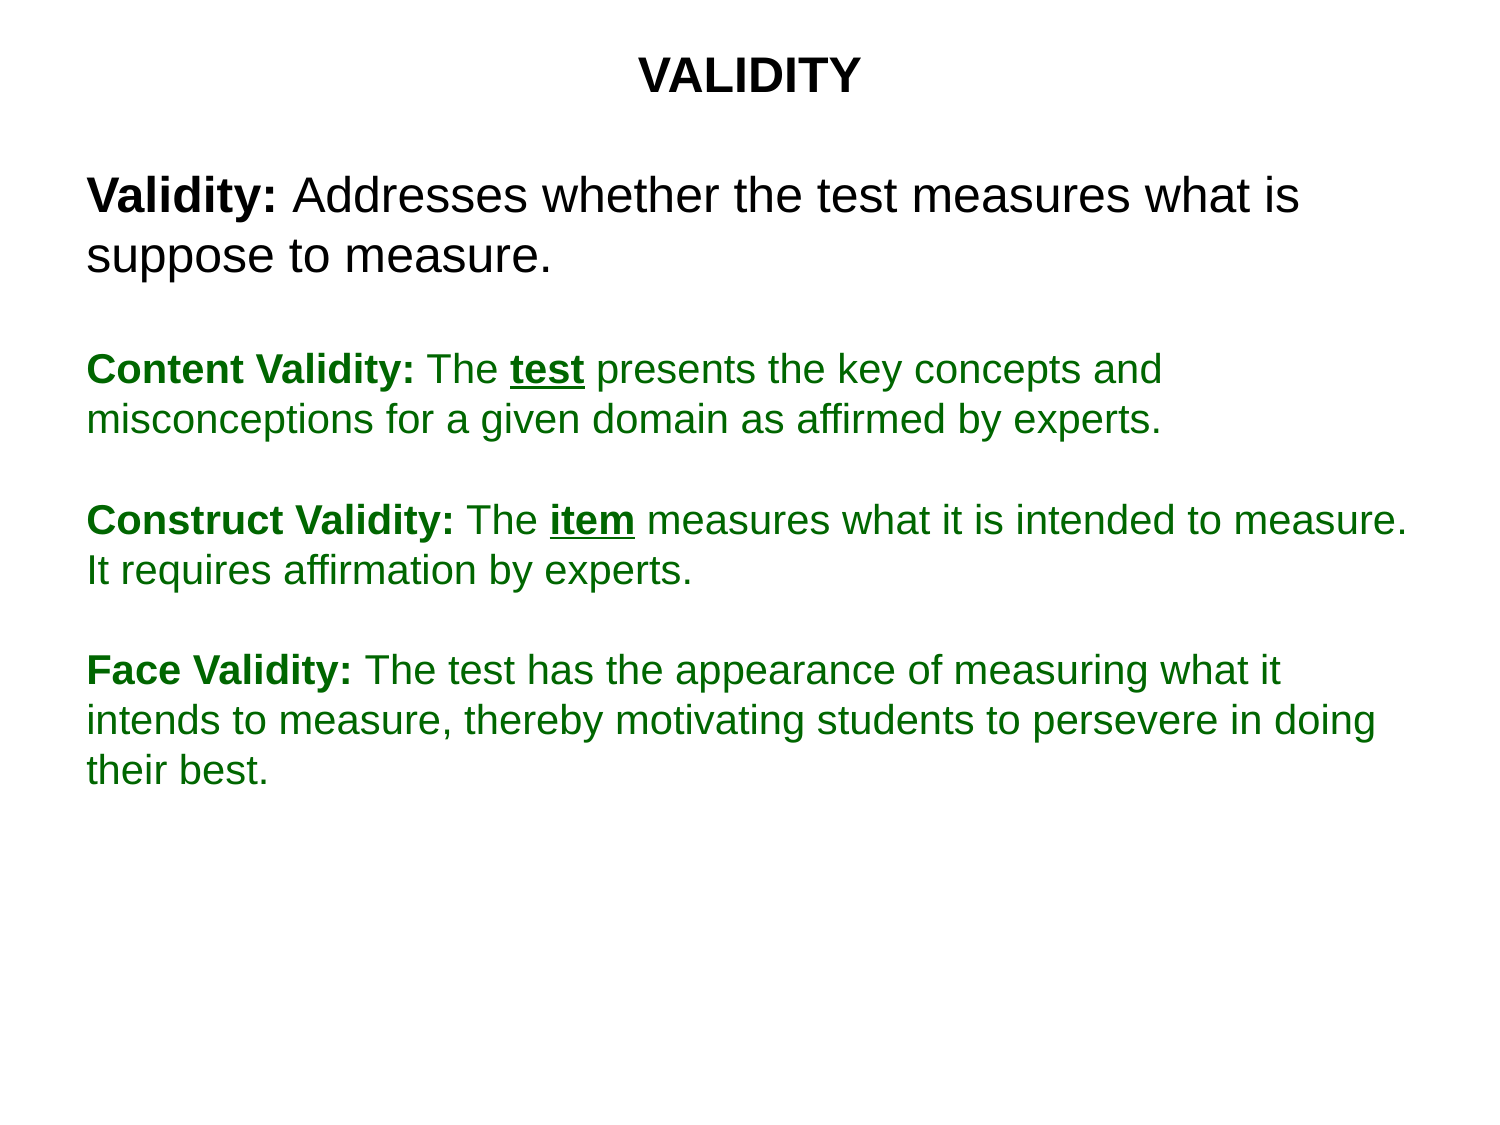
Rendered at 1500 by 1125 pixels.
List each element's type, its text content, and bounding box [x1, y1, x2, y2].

text_box VALIDITY Validity: Addresses whether the test measures what is suppose to measure. Content Validity: The test presents the key concepts and misconceptions for a given domain as affirmed by experts. Construct Validity: The item measures what it is intended to measure. It requires affirmation by experts. Face Validity: The test has the appearance of measuring what it intends to measure, thereby motivating students to persevere in doing their best. [71, 34, 1429, 800]
